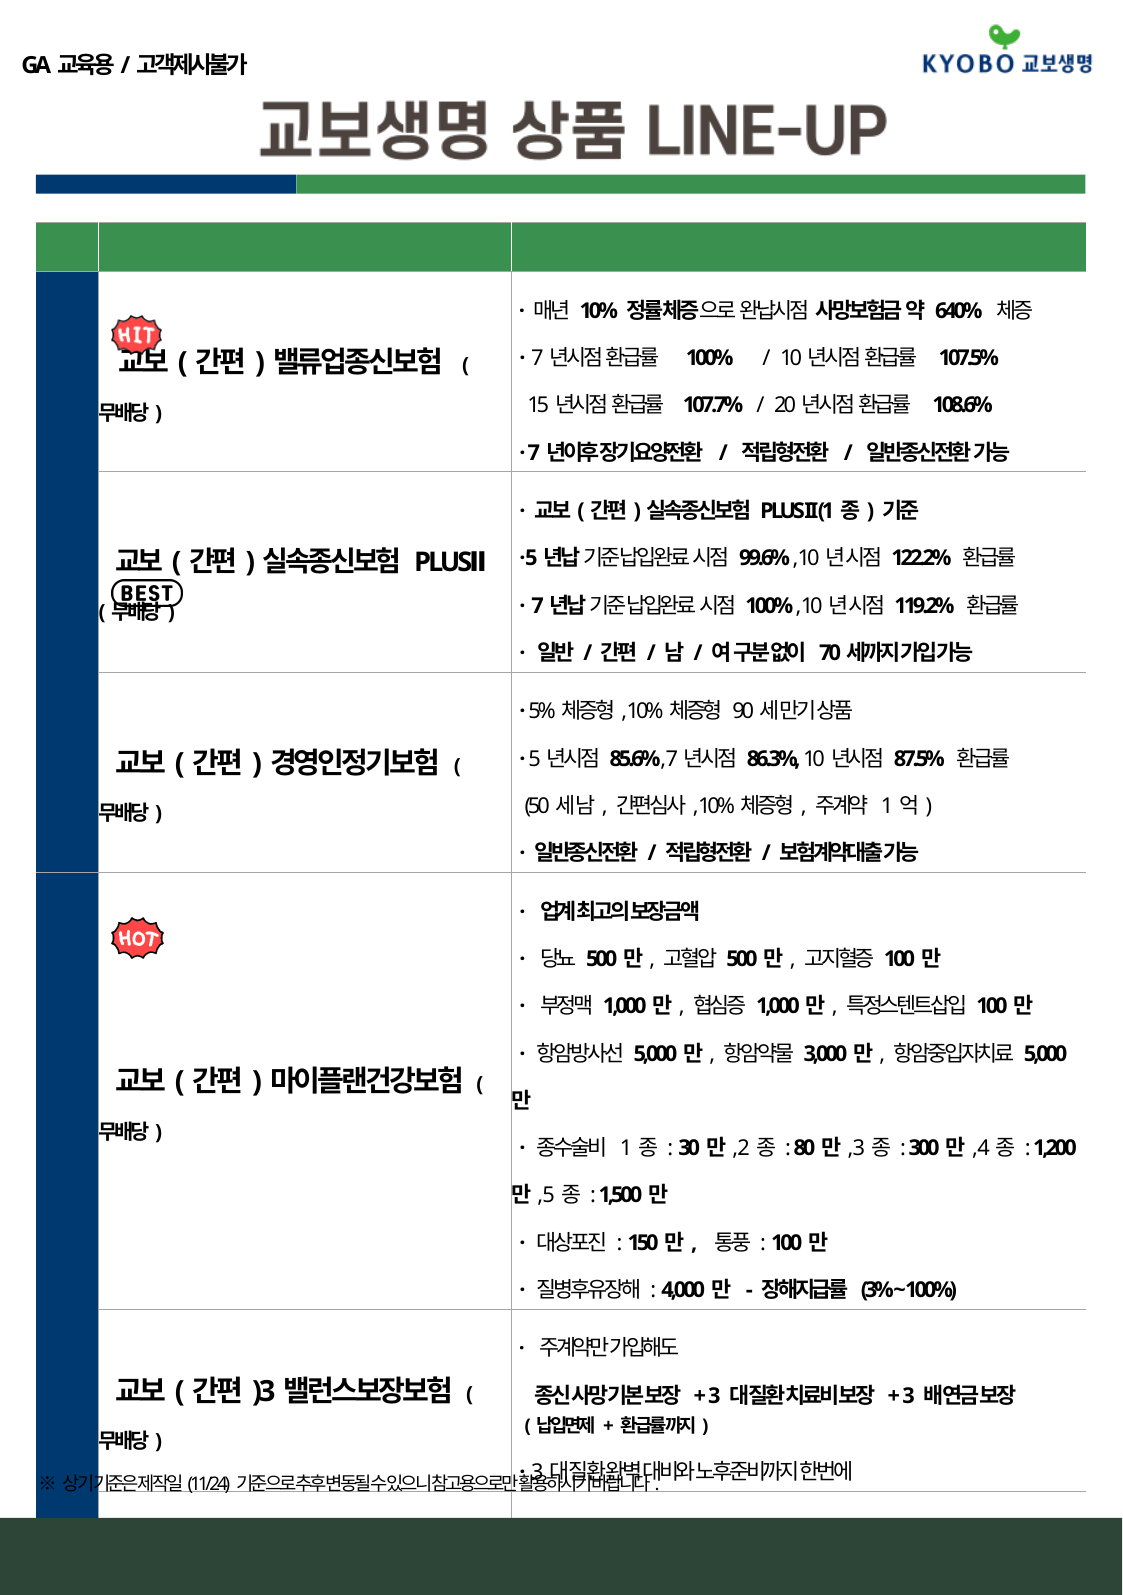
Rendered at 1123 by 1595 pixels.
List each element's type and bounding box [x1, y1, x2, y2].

picture [111, 315, 162, 355]
picture [111, 578, 184, 607]
text_box [0, 0, 1123, 1595]
picture [111, 917, 164, 960]
text_box [35, 174, 1087, 194]
